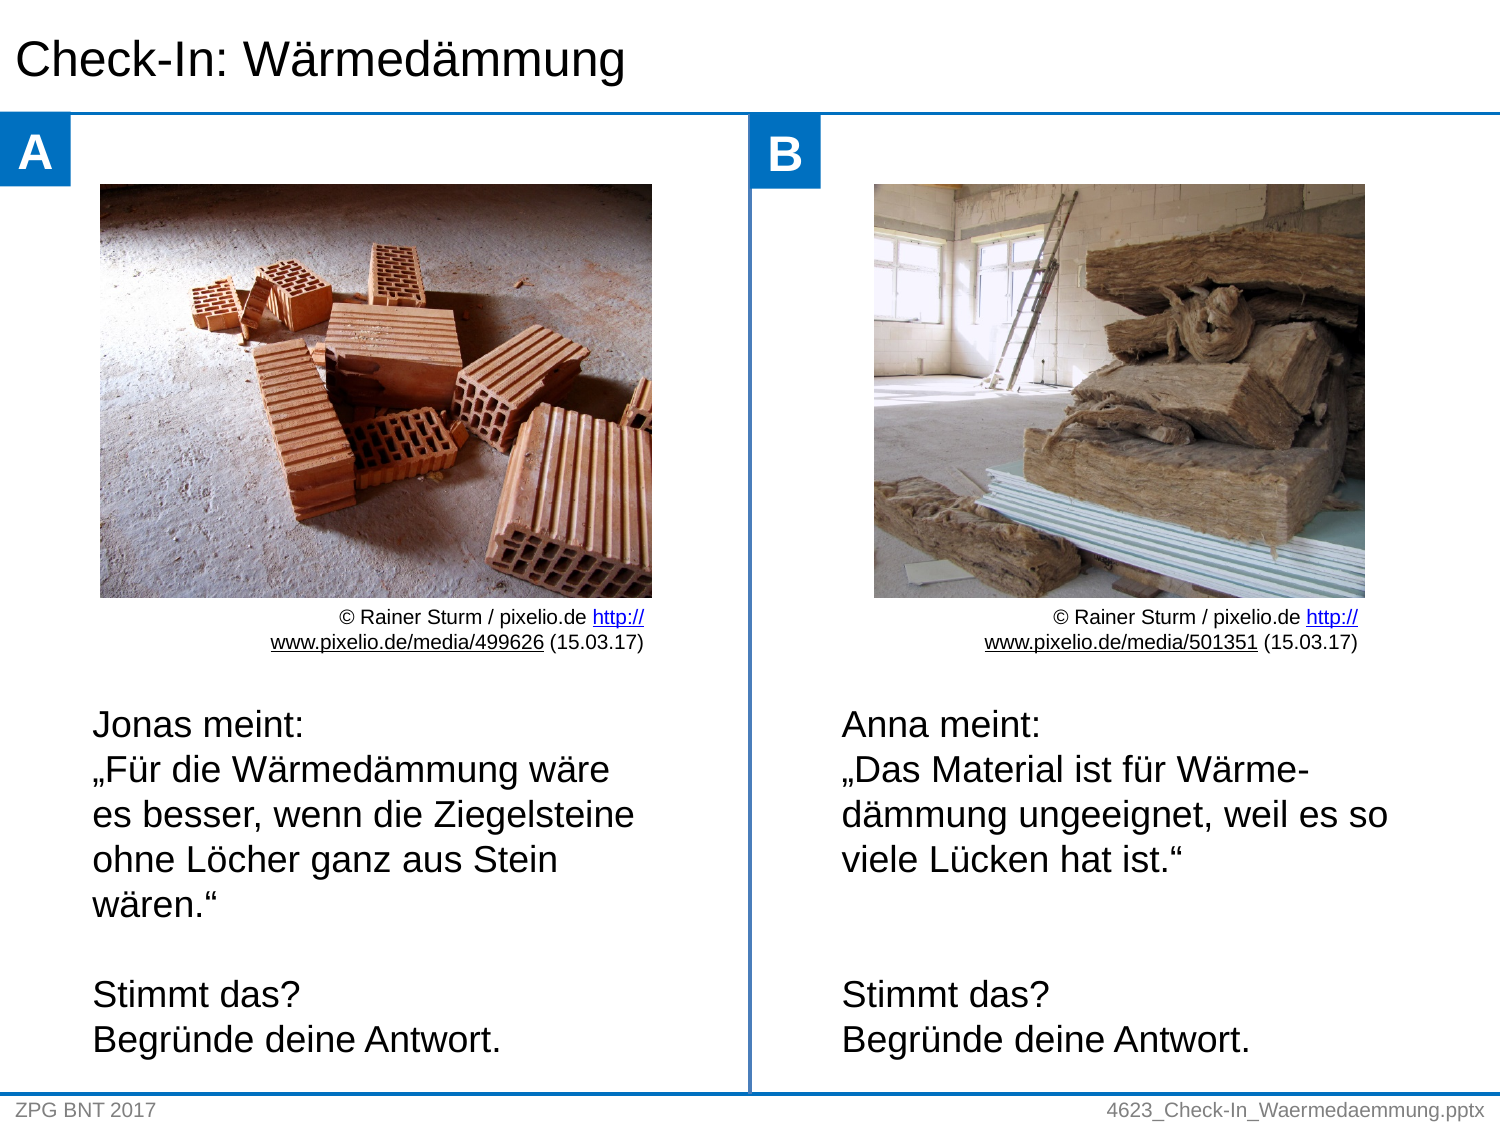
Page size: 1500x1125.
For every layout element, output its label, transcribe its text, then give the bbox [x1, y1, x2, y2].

text_box Jonas meint: „Für die Wärmedämmung wäre es besser, wenn die Ziegelsteine ohne Löcher ganz aus Stein wären.“ Stimmt das? Begründe deine Antwort. [77, 692, 669, 1068]
title Check-In: Wärmedämmung [0, 0, 1500, 114]
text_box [873, 184, 1365, 658]
slide_number ZPG BNT 2017 [0, 1094, 408, 1125]
text_box B [751, 114, 821, 189]
text_box Anna meint: „Das Material ist für Wärme-dämmung ungeeignet, weil es so viele Lücken hat ist.“ Stimmt das? Begründe deine Antwort. [826, 692, 1418, 1068]
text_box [100, 184, 653, 658]
slide_number 4623_Check-In_Waermedaemmung.pptx [1033, 1094, 1500, 1125]
text_box A [0, 111, 71, 187]
